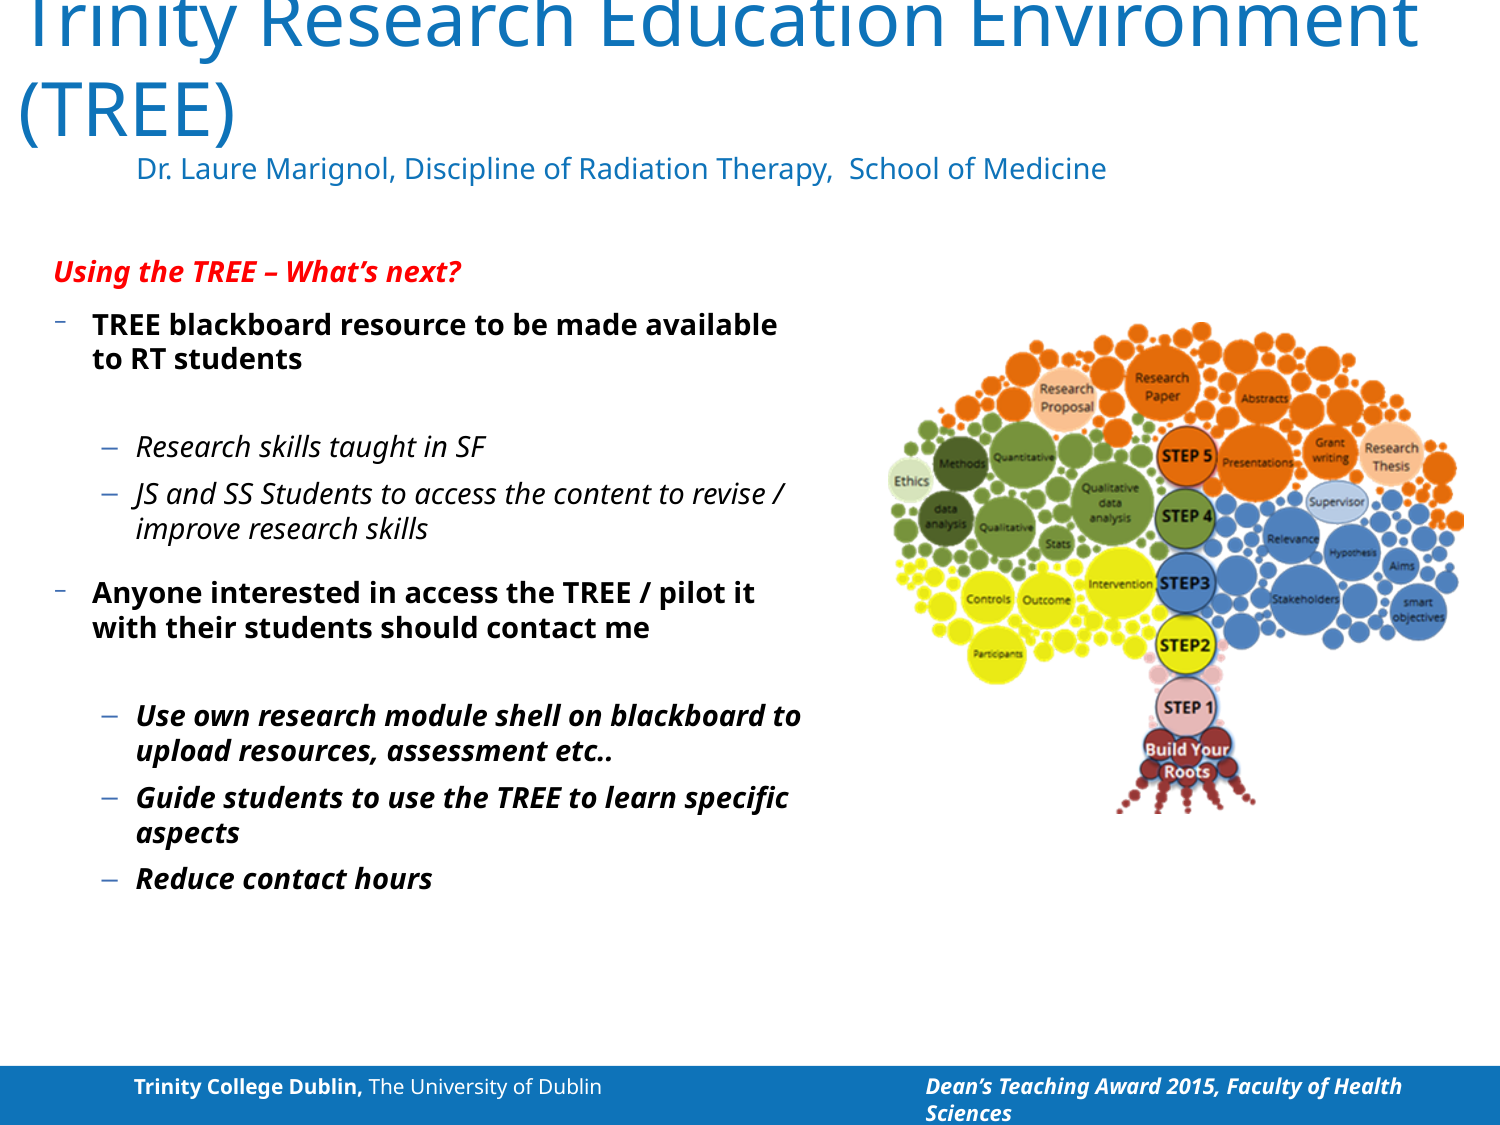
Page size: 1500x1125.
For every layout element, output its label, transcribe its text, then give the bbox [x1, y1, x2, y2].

list Using the TREE – What’s next? TREE blackboard resource to be made available to RT students Research skills taught in SF JS and SS Students to access the content to revise / improve research skills Anyone interested in access the TREE / pilot it with their students should contact me Use own research module shell on blackboard to upload resources, assessment etc.. Guide students to use the TREE to learn specific aspects Reduce contact hours [53, 253, 811, 908]
title Trinity Research Education Environment (TREE) [18, 59, 1500, 152]
list Dr. Laure Marignol, Discipline of Radiation Therapy, School of Medicine [135, 149, 1367, 196]
text_box Dean’s Teaching Award 2015, Faculty of Health Sciences [910, 1065, 1500, 1125]
picture [888, 322, 1464, 814]
